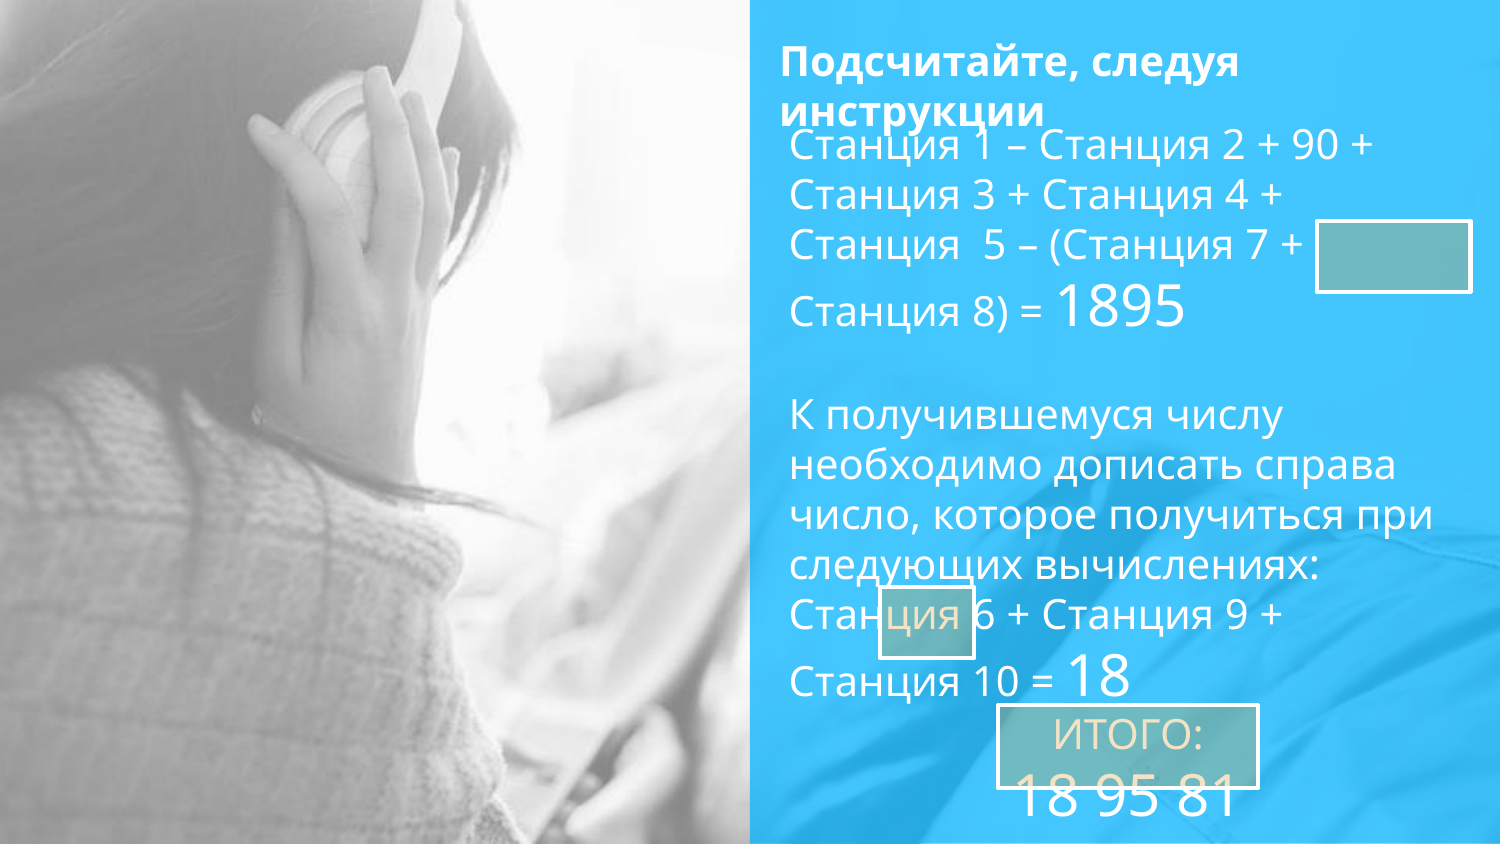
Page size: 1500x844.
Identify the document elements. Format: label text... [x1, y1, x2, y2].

picture [0, 0, 1500, 844]
text_box [1315, 219, 1473, 294]
text_box [996, 703, 1260, 790]
list Станция 1 – Станция 2 + 90 + Станция 3 + Станция 4 + Станция 5 – (Станция 7 + Станция 8) = 1895 К получившемуся числу необходимо дописать справа число, которое получиться при следующих вычислениях: Станция 6 + Станция 9 + Станция 10 = 18 ИТОГО: 18 95 81 [773, 102, 1483, 812]
text_box [878, 585, 976, 660]
title Подсчитайте, следуя инструкции [764, 20, 1497, 103]
